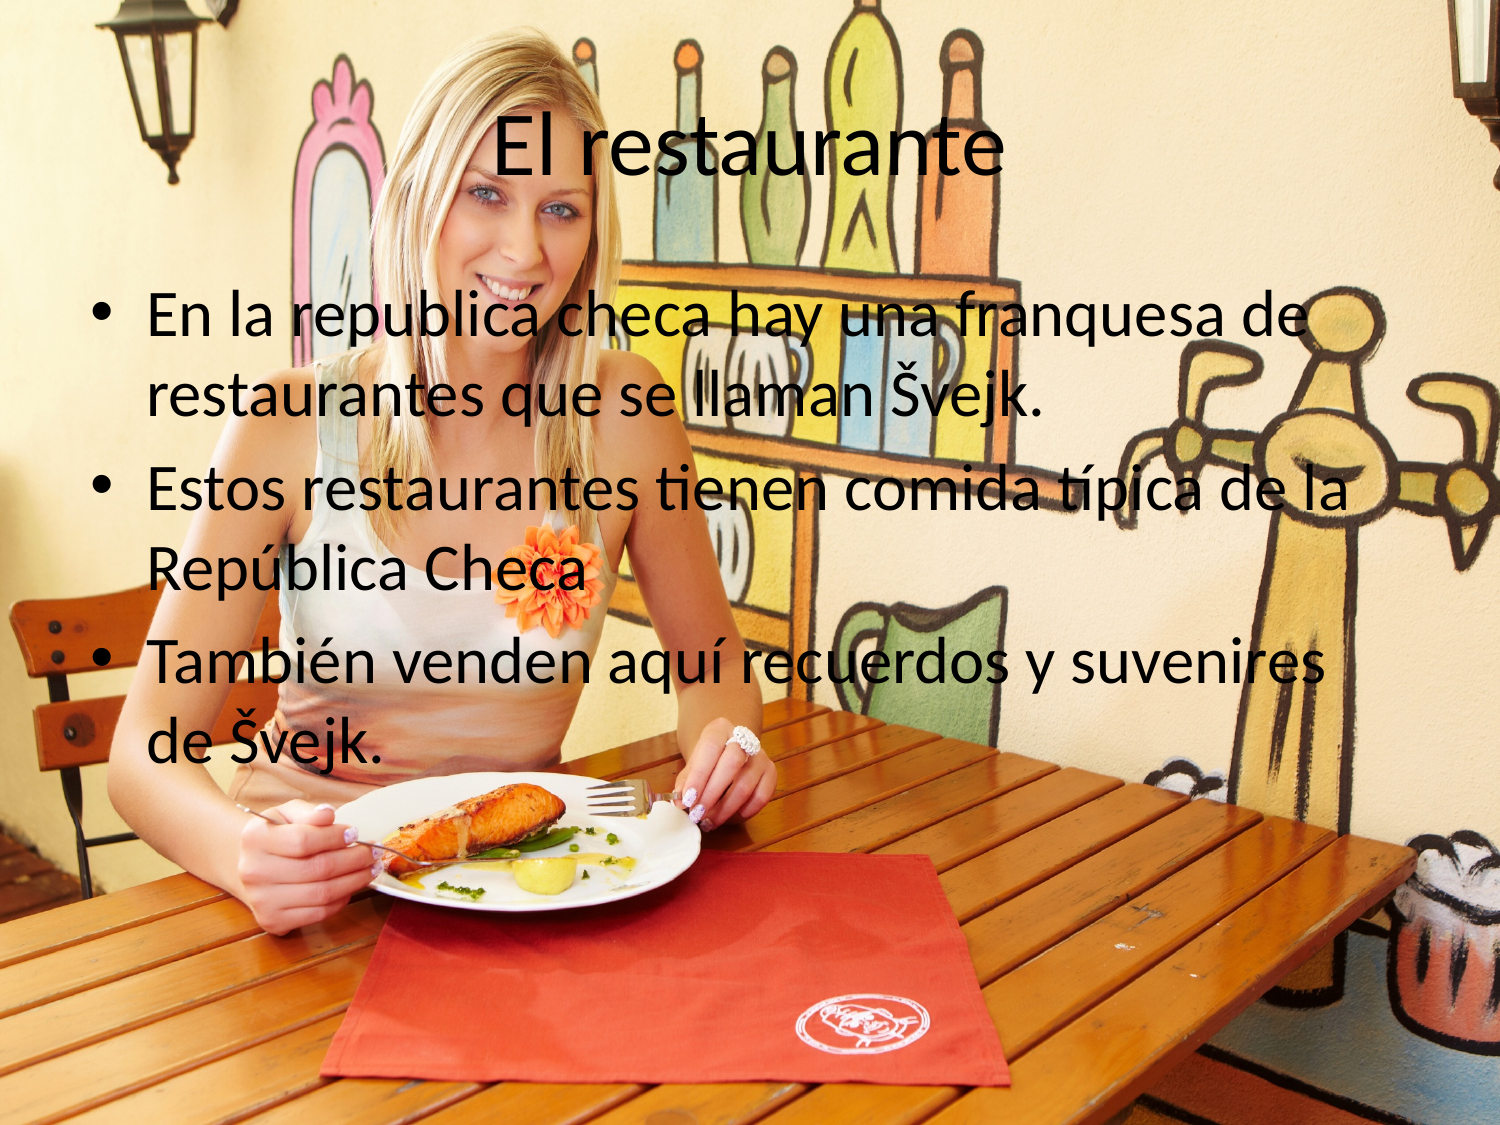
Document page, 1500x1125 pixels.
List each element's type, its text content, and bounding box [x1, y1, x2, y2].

list En la republica checa hay una franquesa de restaurantes que se llaman Švejk. Estos restaurantes tienen comida típica de la República Checa También venden aquí recuerdos y suvenires de Švejk. [75, 262, 1425, 1005]
title El restaurante [75, 45, 1425, 233]
picture [0, 0, 1500, 1125]
